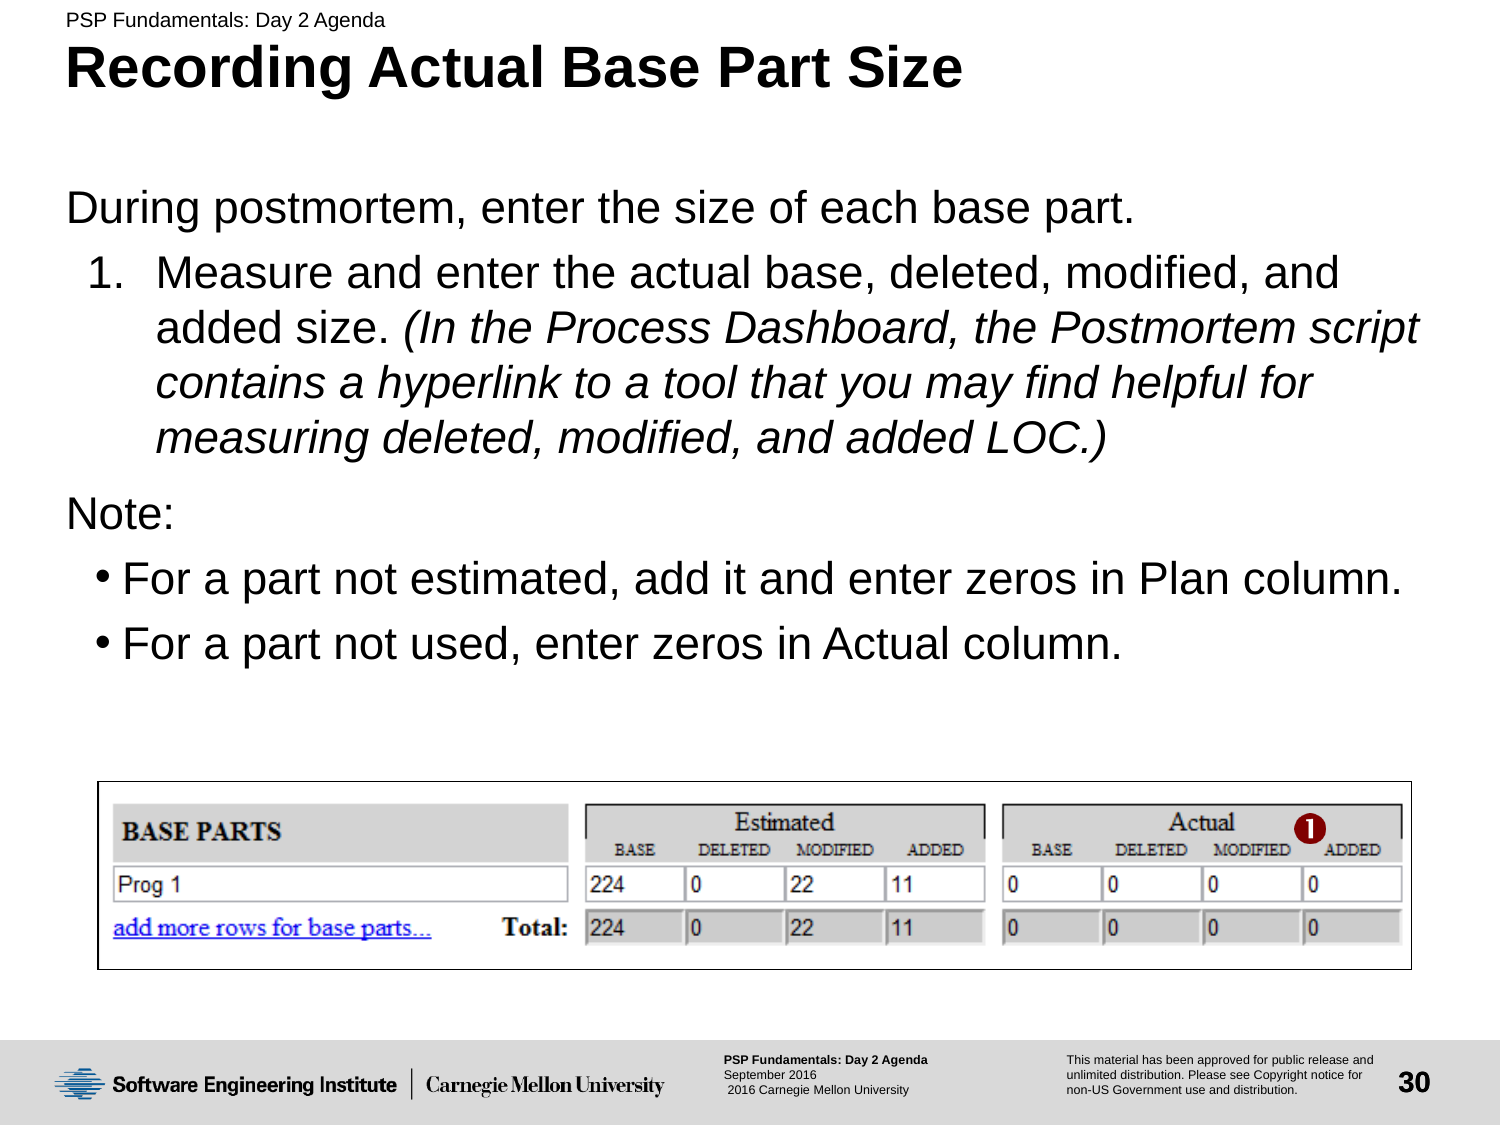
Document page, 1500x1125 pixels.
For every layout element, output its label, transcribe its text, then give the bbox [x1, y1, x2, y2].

list During postmortem, enter the size of each base part. Measure and enter the actual base, deleted, modified, and added size. (In the Process Dashboard, the Postmortem script contains a hyperlink to a tool that you may find helpful for measuring deleted, modified, and added LOC.) Note: For a part not estimated, add it and enter zeros in Plan column. For a part not used, enter zeros in Actual column. [65, 177, 1431, 1000]
title Recording Actual Base Part Size [65, 37, 1430, 148]
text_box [98, 782, 1411, 969]
picture [46, 1061, 673, 1104]
